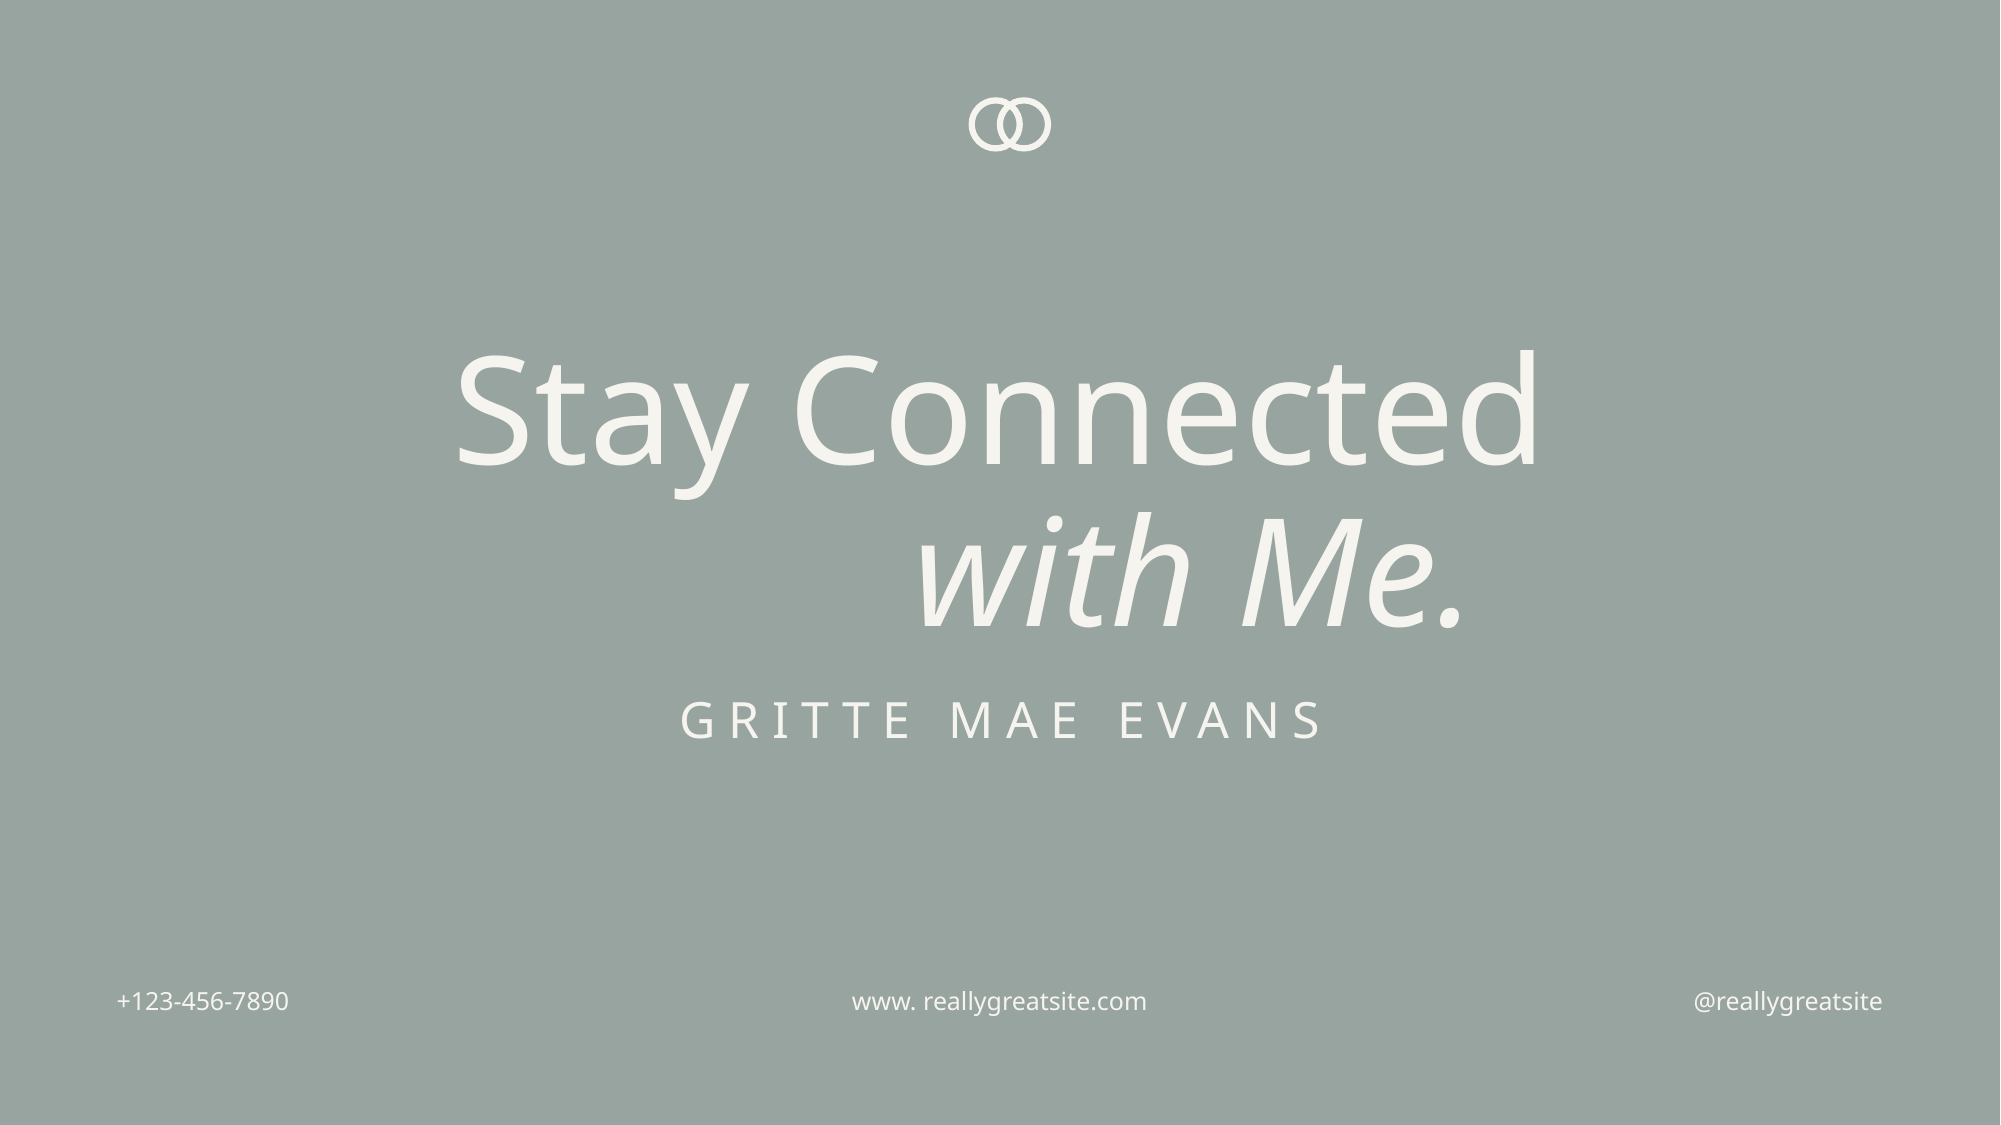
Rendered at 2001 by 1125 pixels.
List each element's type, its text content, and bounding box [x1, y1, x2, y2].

text_box GRITTE MAE EVANS [452, 688, 1548, 760]
list www. reallygreatsite.com [810, 981, 1190, 1025]
text_box [970, 99, 1050, 150]
list +123-456-7890 [101, 981, 481, 1025]
list @reallygreatsite [1519, 981, 1898, 1025]
title Stay Connected with Me. [277, 327, 1723, 668]
